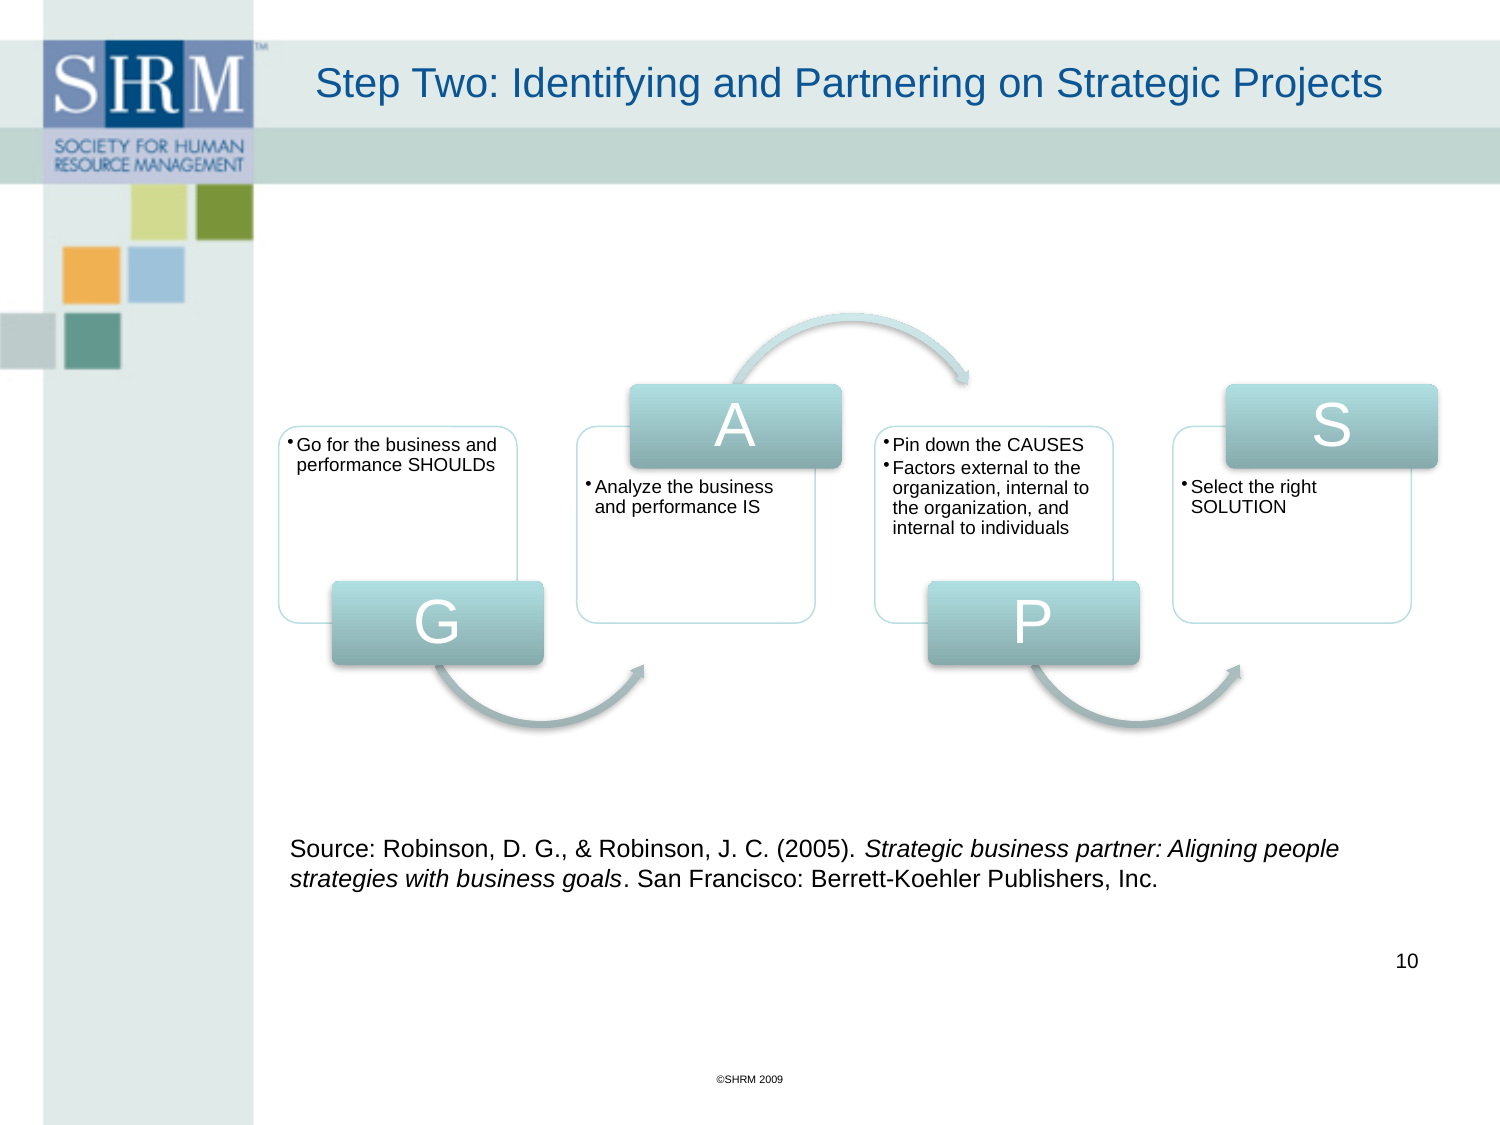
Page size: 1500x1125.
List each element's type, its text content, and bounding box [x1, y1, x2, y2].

title Step Two: Identifying and Partnering on Strategic Projects [299, 0, 1500, 163]
picture [0, 0, 1500, 1125]
footer ©SHRM 2009 [512, 1062, 988, 1103]
text_box Source: Robinson, D. G., & Robinson, J. C. (2005). Strategic business partner: Aligning people strategies with business goals. San Francisco: Berrett-Koehler Publishers, Inc. [275, 881, 1438, 900]
slide_number 10 [1333, 940, 1434, 1027]
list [278, 175, 1439, 875]
